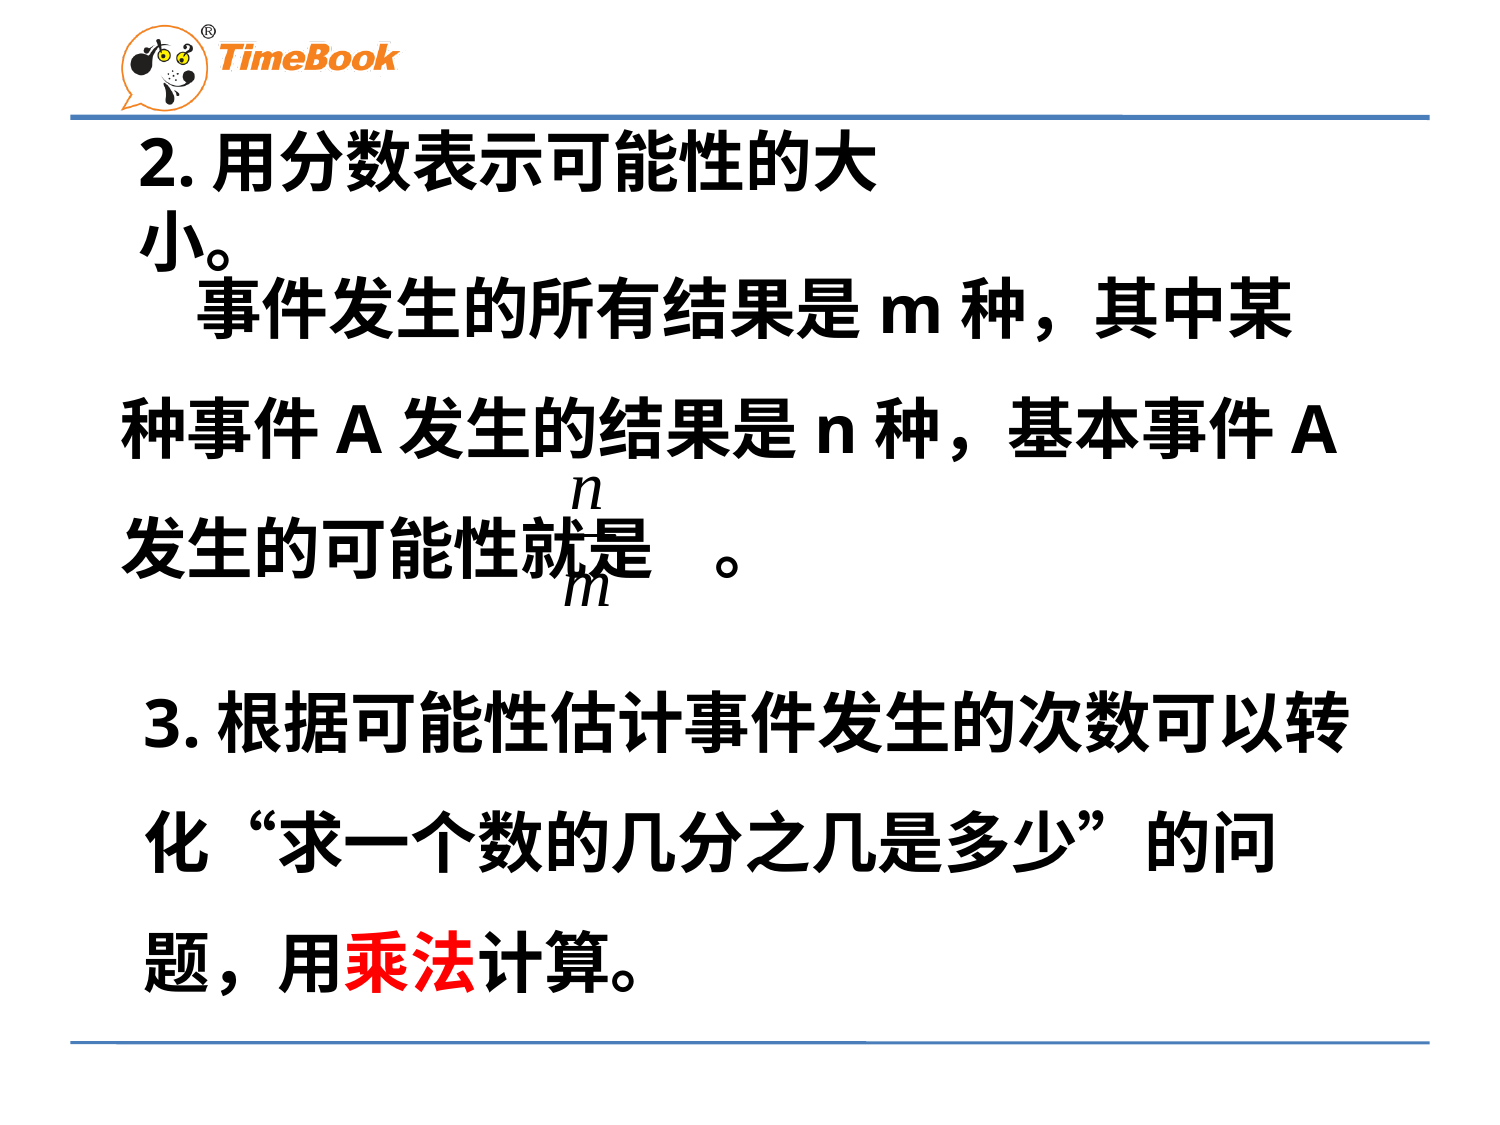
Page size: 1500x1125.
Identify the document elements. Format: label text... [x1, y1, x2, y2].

text_box 2.用分数表示可能性的大小。 [123, 112, 992, 219]
text_box 事件发生的所有结果是m种，其中某种事件A发生的结果是n种，基本事件A发生的可能性就是 。 [105, 219, 1372, 594]
picture [118, 22, 408, 113]
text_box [545, 443, 633, 622]
text_box 3.根据可能性估计事件发生的次数可以转化“求一个数的几分之几是多少”的问题，用乘法计算。 [128, 633, 1383, 1008]
